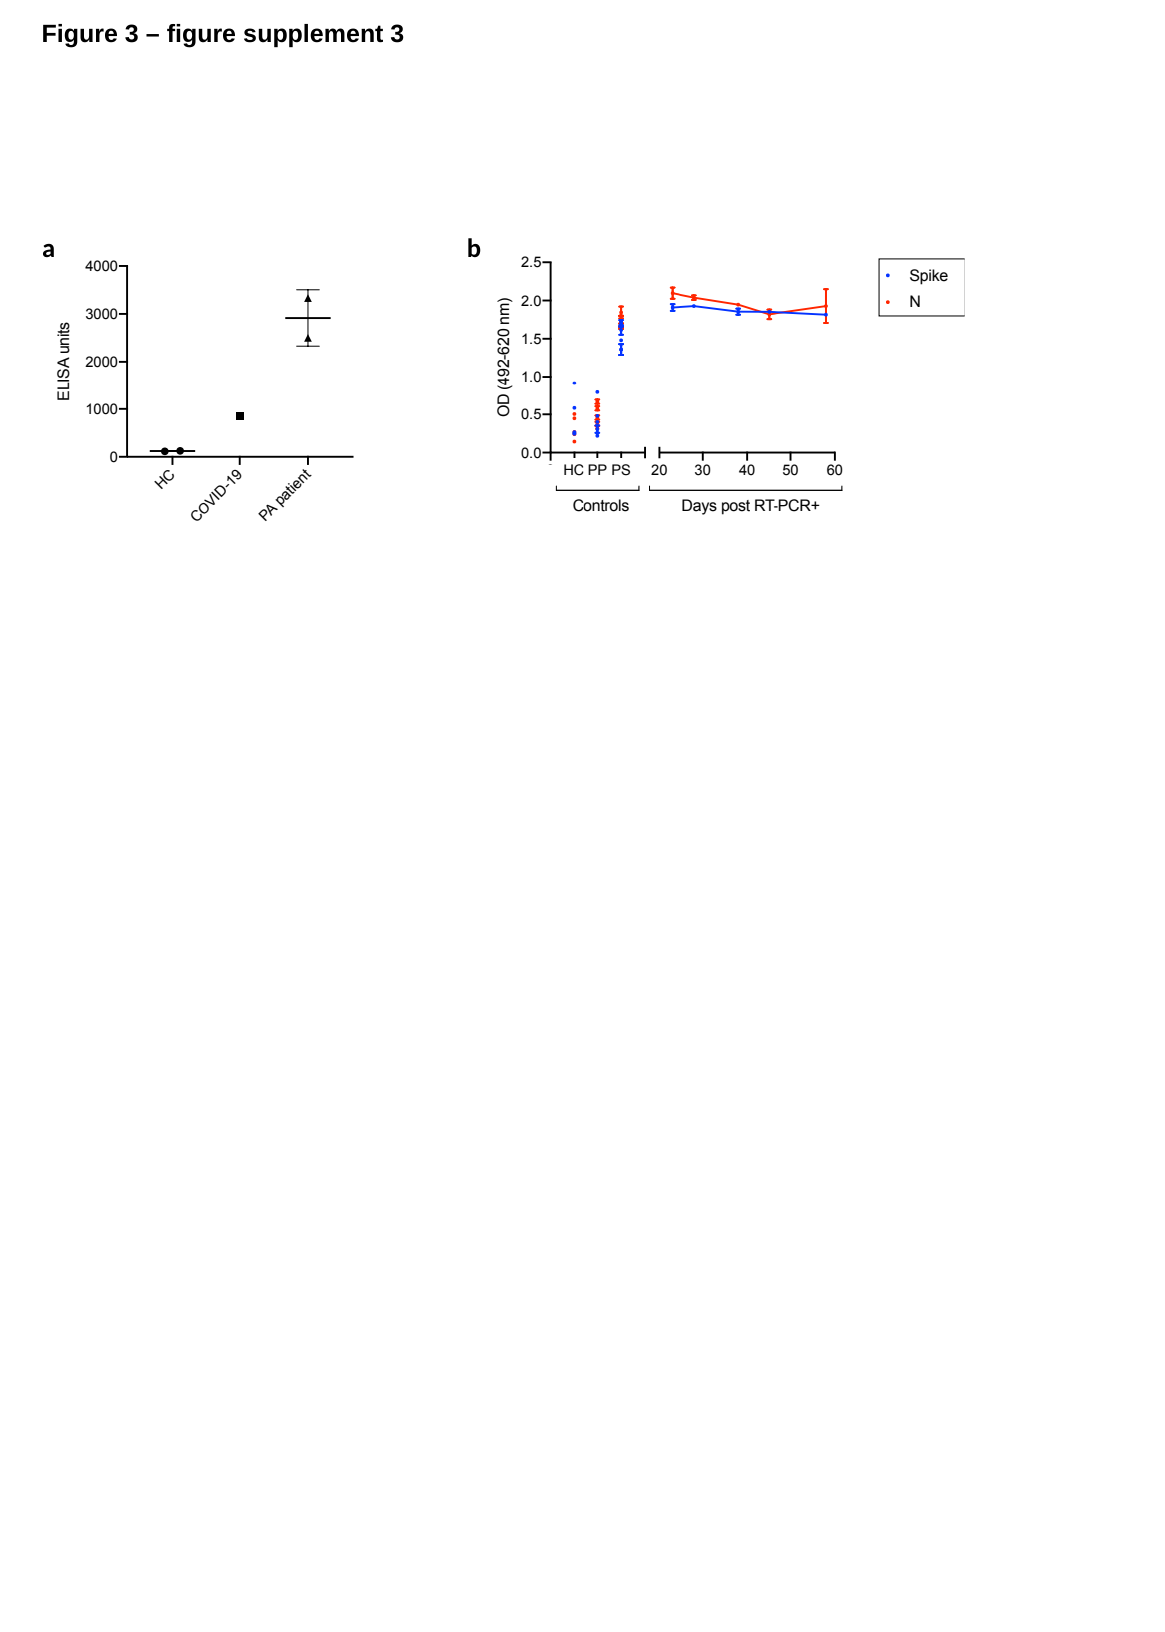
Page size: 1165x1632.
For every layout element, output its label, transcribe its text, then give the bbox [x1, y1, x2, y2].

text_box a [27, 222, 71, 270]
text_box Figure 3 – figure supplement 3 [26, 9, 1135, 55]
picture [48, 246, 360, 527]
picture [488, 246, 965, 520]
text_box b [452, 222, 489, 270]
